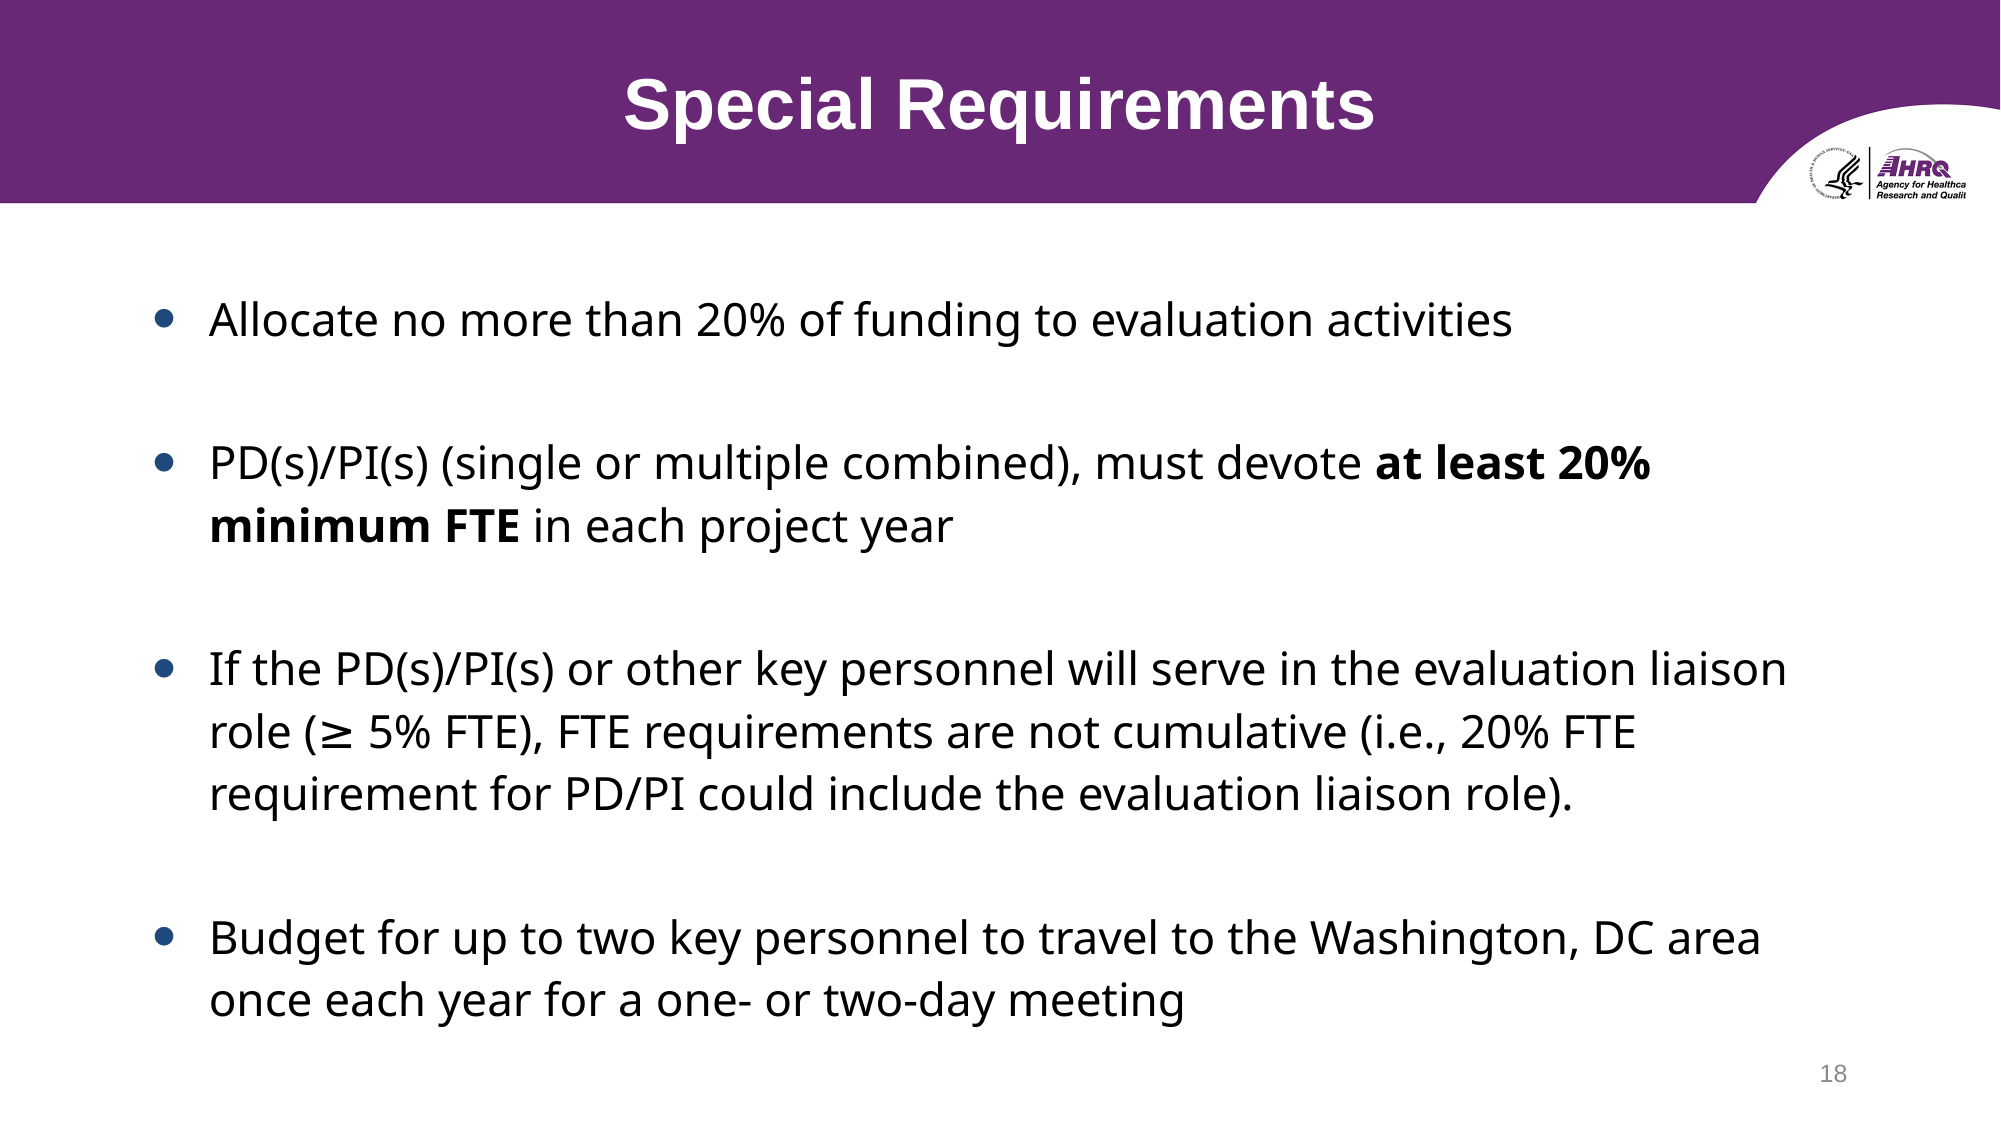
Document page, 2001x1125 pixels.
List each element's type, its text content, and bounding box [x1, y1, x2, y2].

picture [0, 0, 2001, 1125]
title Special Requirements [275, 50, 1725, 152]
list Allocate no more than 20% of funding to evaluation activities PD(s)/PI(s) (single or multiple combined), must devote at least 20% minimum FTE in each project year If the PD(s)/PI(s) or other key personnel will serve in the evaluation liaison role (≥ 5% FTE), FTE requirements are not cumulative (i.e., 20% FTE requirement for PD/PI could include the evaluation liaison role). Budget for up to two key personnel to travel to the Washington, DC area once each year for a one- or two-day meeting [137, 275, 1850, 1038]
slide_number 18 [1412, 1042, 1863, 1103]
